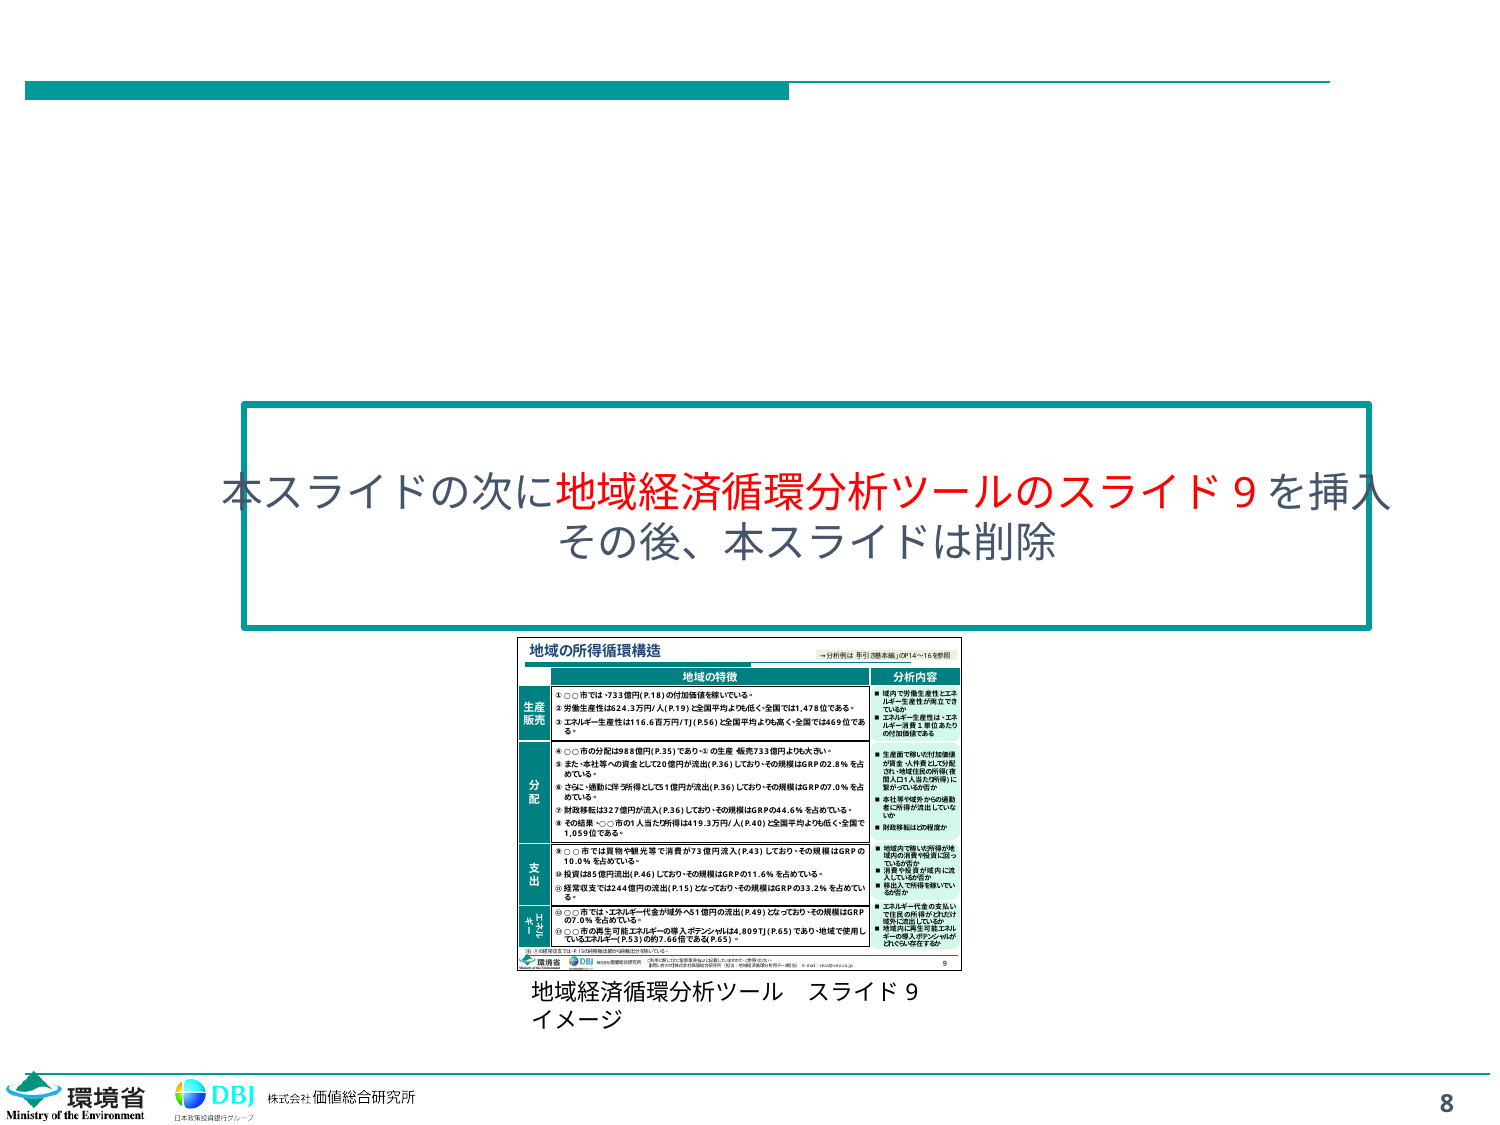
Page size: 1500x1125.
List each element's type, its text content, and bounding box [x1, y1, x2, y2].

text_box 本スライドの次に地域経済循環分析ツールのスライド9を挿入 その後、本スライドは削除 [244, 404, 1369, 628]
picture [2, 1071, 148, 1125]
picture [171, 1075, 419, 1125]
picture [516, 637, 962, 971]
slide_number 8 [1393, 1079, 1500, 1122]
text_box 地域経済循環分析ツール スライド9 イメージ [517, 970, 983, 1041]
